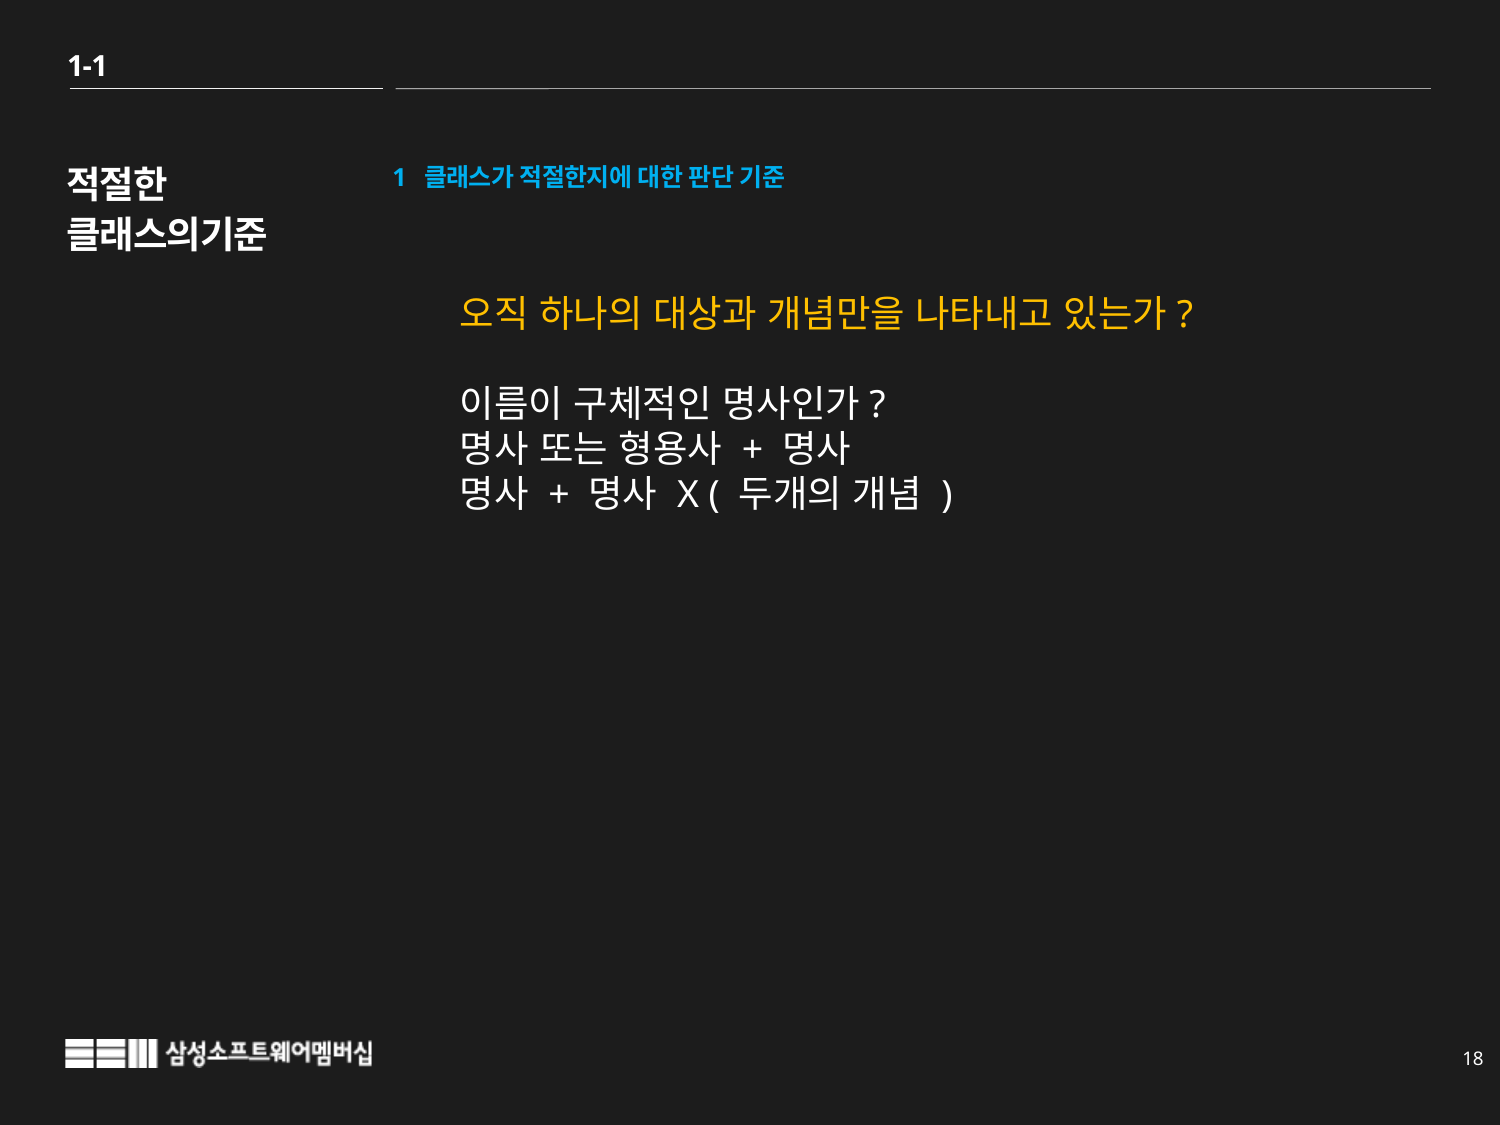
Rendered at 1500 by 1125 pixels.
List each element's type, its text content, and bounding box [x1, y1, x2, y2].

text_box 오직 하나의 대상과 개념만을 나타내고 있는가? 이름이 구체적인 명사인가? 명사 또는 형용사 + 명사 명사 + 명사 X ( 두개의 개념 ) [445, 282, 1209, 523]
text_box 1-1 [52, 39, 123, 90]
picture [64, 1039, 375, 1068]
text_box 적절한 클래스의기준 [51, 148, 338, 264]
text_box 18 [1377, 1039, 1499, 1080]
text_box 1 클래스가 적절한지에 대한 판단 기준 [377, 154, 803, 199]
